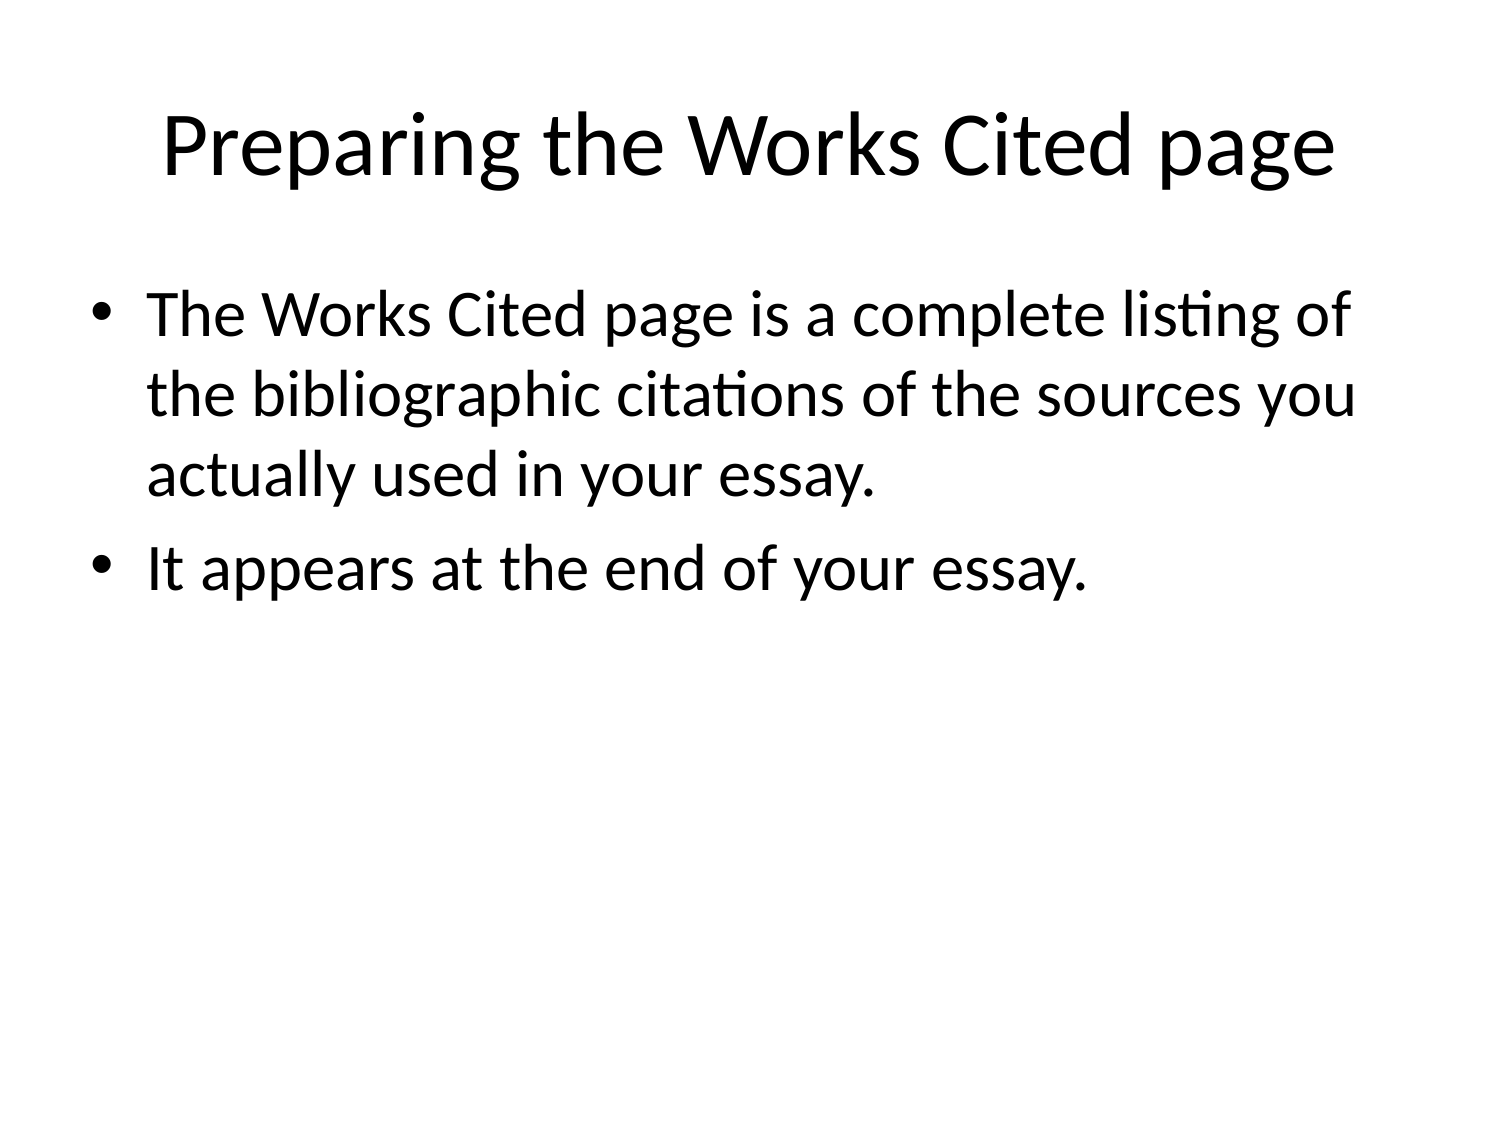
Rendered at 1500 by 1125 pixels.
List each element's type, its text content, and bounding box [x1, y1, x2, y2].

title Preparing the Works Cited page [75, 45, 1425, 233]
list The Works Cited page is a complete listing of the bibliographic citations of the sources you actually used in your essay. It appears at the end of your essay. [75, 262, 1425, 1005]
